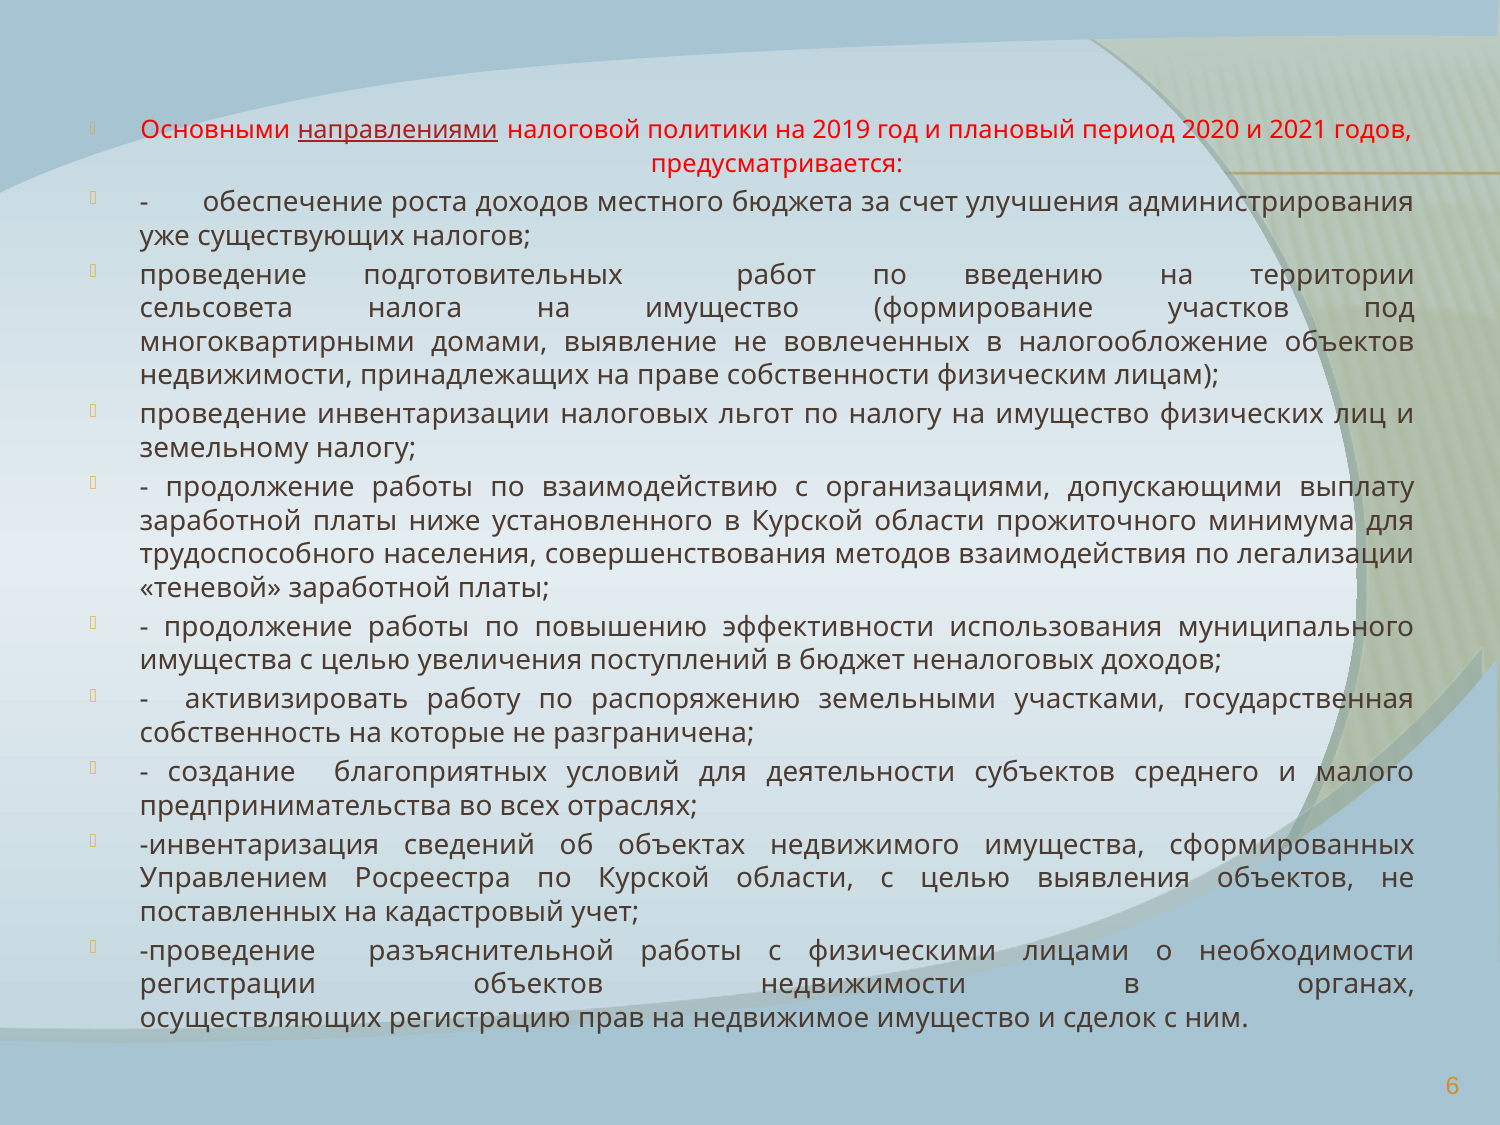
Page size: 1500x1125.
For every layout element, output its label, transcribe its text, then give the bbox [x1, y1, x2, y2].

slide_number 6 [1350, 1061, 1475, 1103]
list Основными направлениями налоговой политики на 2019 год и плановый период 2020 и 2021 годов, предусматривается: - обеспечение роста доходов местного бюджета за счет улучшения администрирования уже существующих налогов; проведение подготовительных работ по введению на территории сельсовета налога на имущество (формирование участков под многоквартирными домами, выявление не вовлеченных в налогообложение объектов недвижимости, принадлежащих на праве собственности физическим лицам); проведение инвентаризации налоговых льгот по налогу на имущество физических лиц и земельному налогу; - продолжение работы по взаимодействию с организациями, допускающими выплату заработной платы ниже установленного в Курской области прожиточного минимума для трудоспособного населения, совершенствования методов взаимодействия по легализации «теневой» заработной платы; - продолжение работы по повышению эффективности использования муниципального имущества с целью увеличения поступлений в бюджет неналоговых доходов; - активизировать работу по распоряжению земельными участками, государственная собственность на которые не разграничена; - создание благоприятных условий для деятельности субъектов среднего и малого предпринимательства во всех отраслях; -инвентаризация сведений об объектах недвижимого имущества, сформированных Управлением Росреестра по Курской области, с целью выявления объектов, не поставленных на кадастровый учет; -проведение разъяснительной работы с физическими лицами о необходимости регистрации объектов недвижимости в органах, осуществляющих регистрацию прав на недвижимое имущество и сделок с ним. [75, 105, 1430, 1059]
